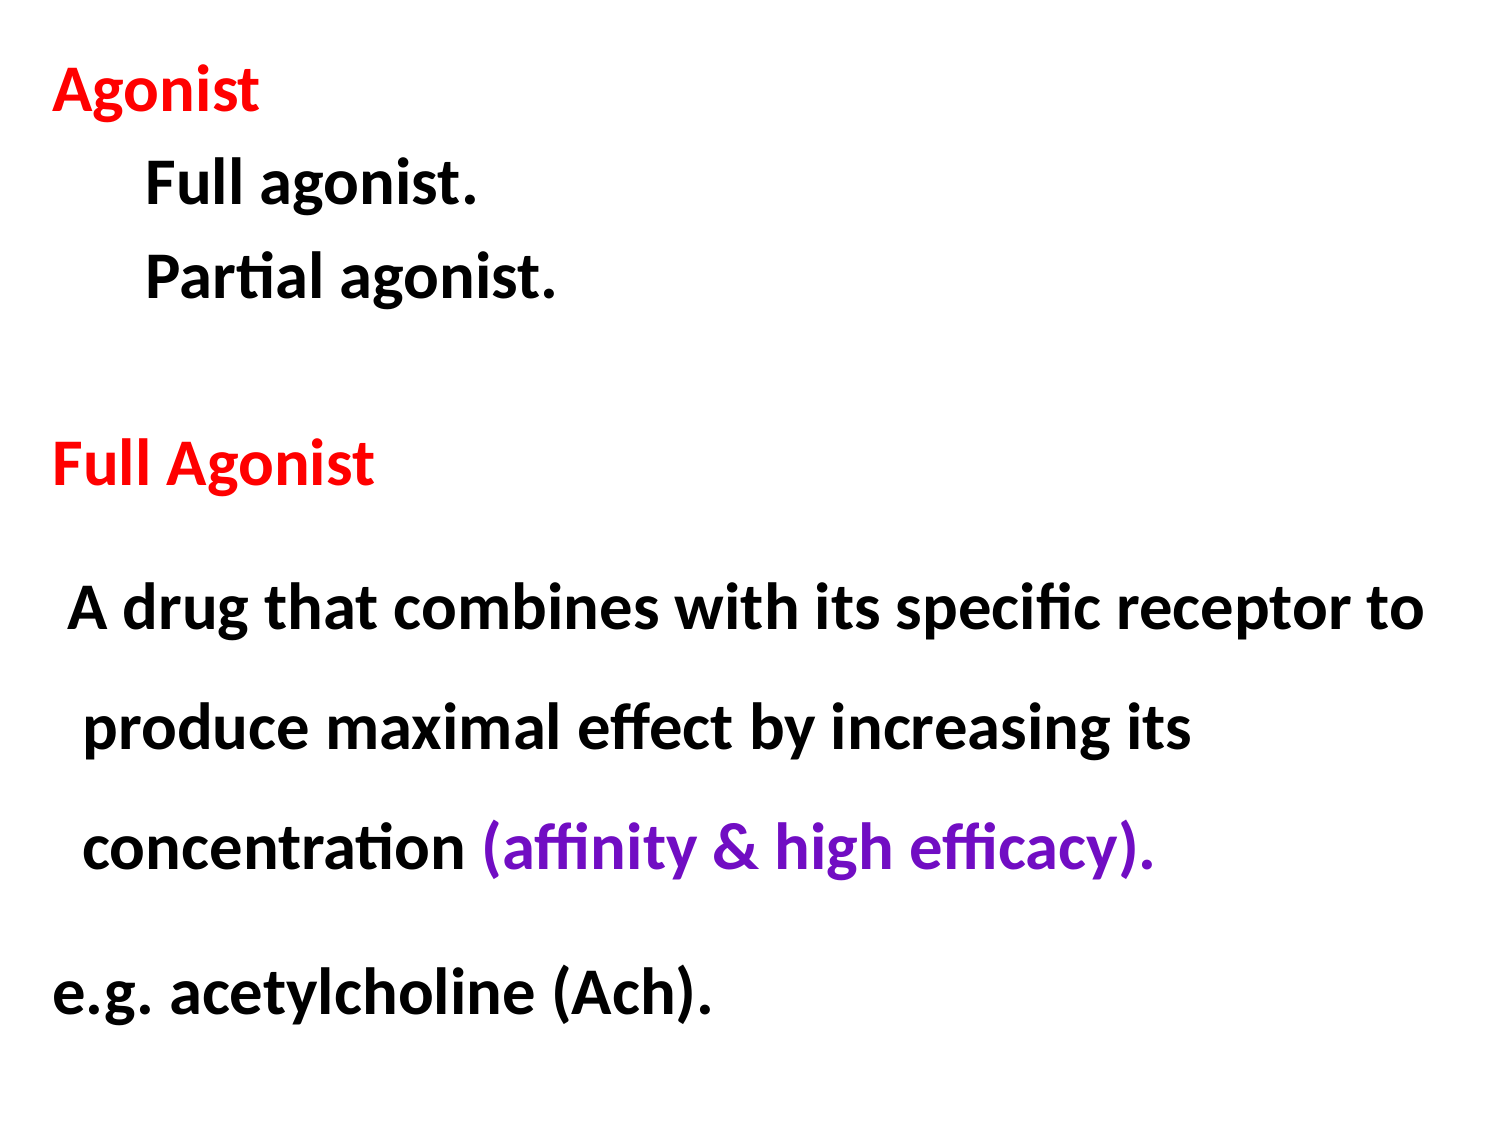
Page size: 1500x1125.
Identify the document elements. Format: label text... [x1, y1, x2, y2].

list Agonist Full agonist. Partial agonist. Full Agonist A drug that combines with its specific receptor to produce maximal effect by increasing its concentration (affinity & high efficacy). e.g. acetylcholine (Ach). [37, 37, 1476, 1030]
